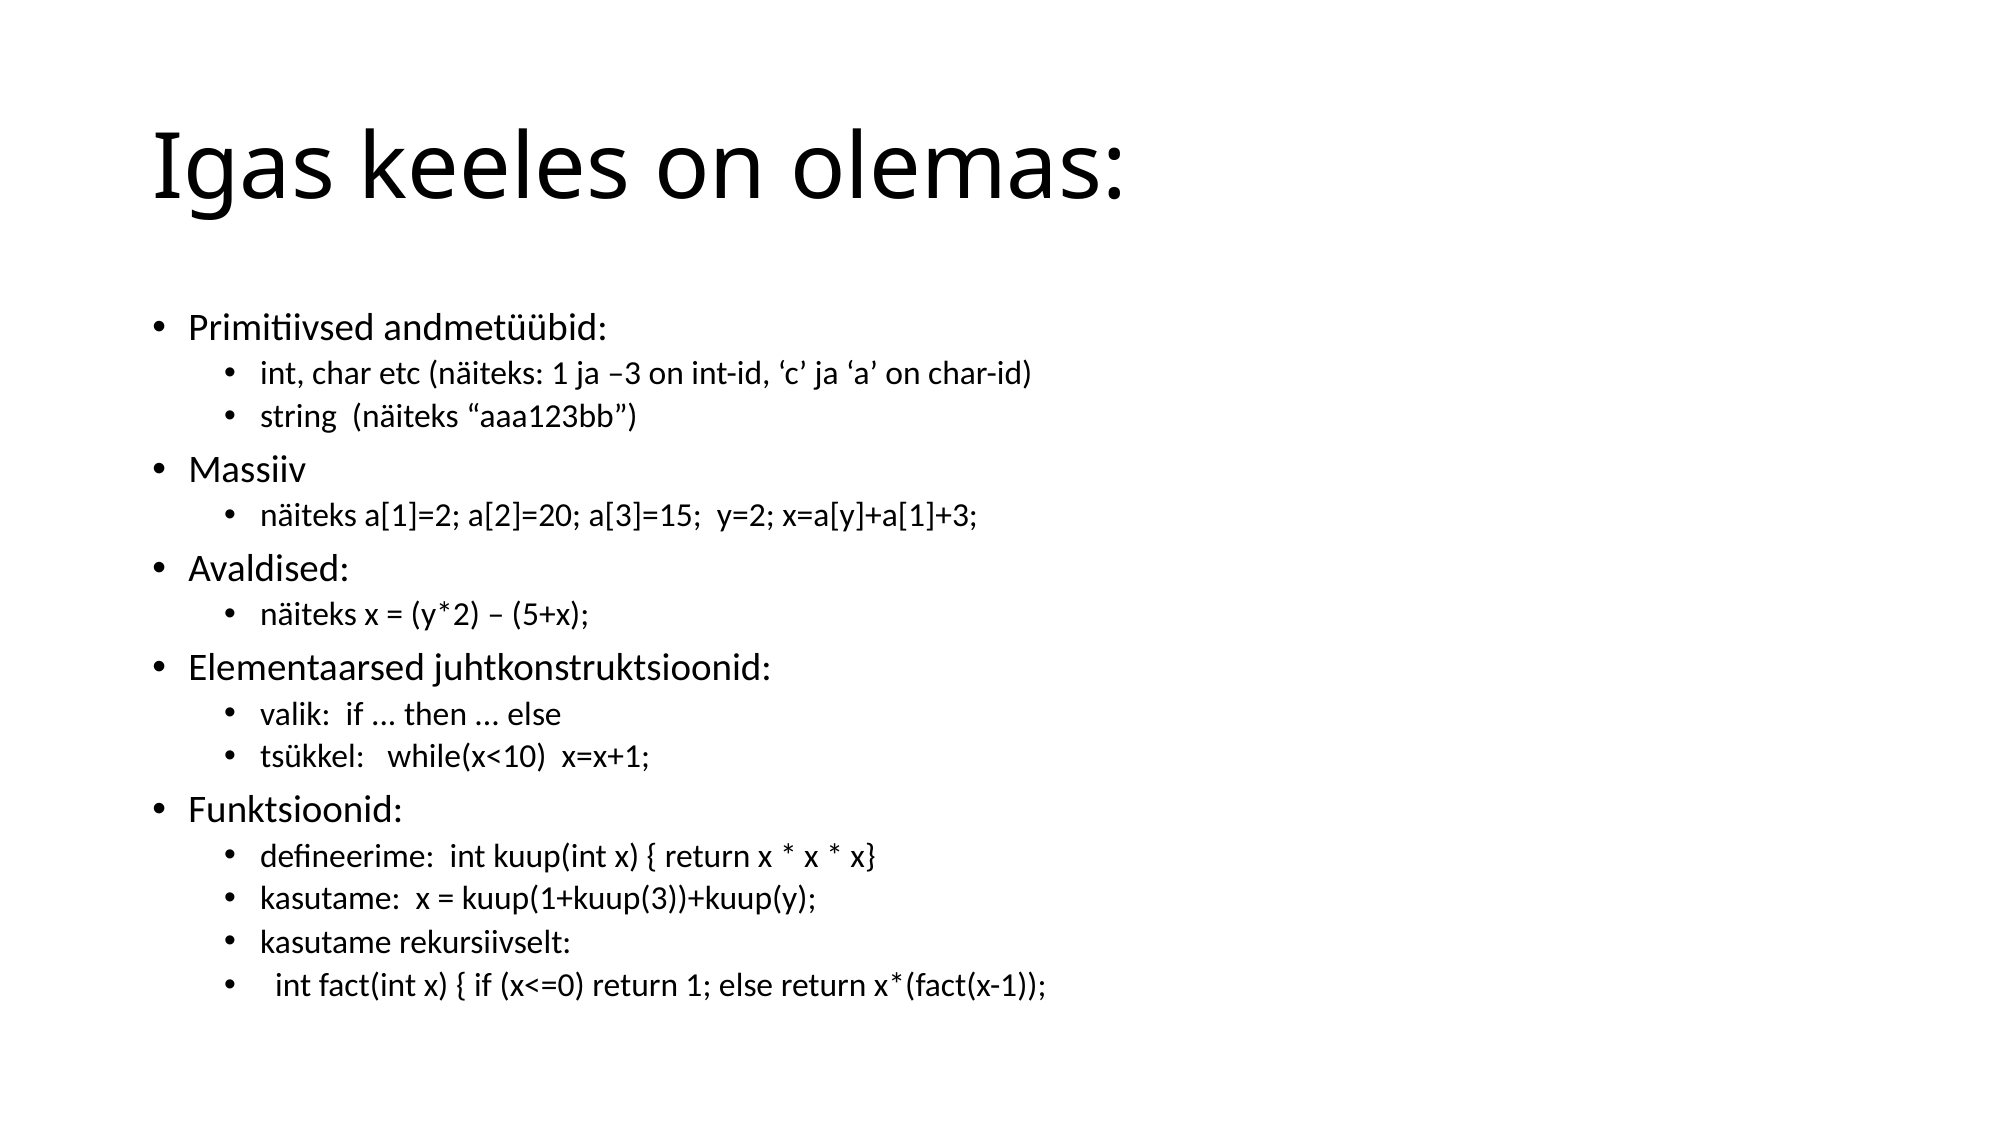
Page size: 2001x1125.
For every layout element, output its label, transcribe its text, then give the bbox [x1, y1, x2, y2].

title Igas keeles on olemas: [137, 59, 1863, 278]
list Primitiivsed andmetüübid: int, char etc (näiteks: 1 ja –3 on int-id, ‘c’ ja ‘a’ on char-id)‏ string (näiteks “aaa123bb”)‏ Massiiv näiteks a[1]=2; a[2]=20; a[3]=15; y=2; x=a[y]+a[1]+3; Avaldised: näiteks x = (y*2) – (5+x); Elementaarsed juhtkonstruktsioonid: valik: if ... then ... else tsükkel: while(x<10) x=x+1; Funktsioonid: defineerime: int kuup(int x) { return x * x * x} kasutame: x = kuup(1+kuup(3))+kuup(y); kasutame rekursiivselt: int fact(int x) { if (x<=0) return 1; else return x*(fact(x-1)); [137, 299, 1863, 1014]
